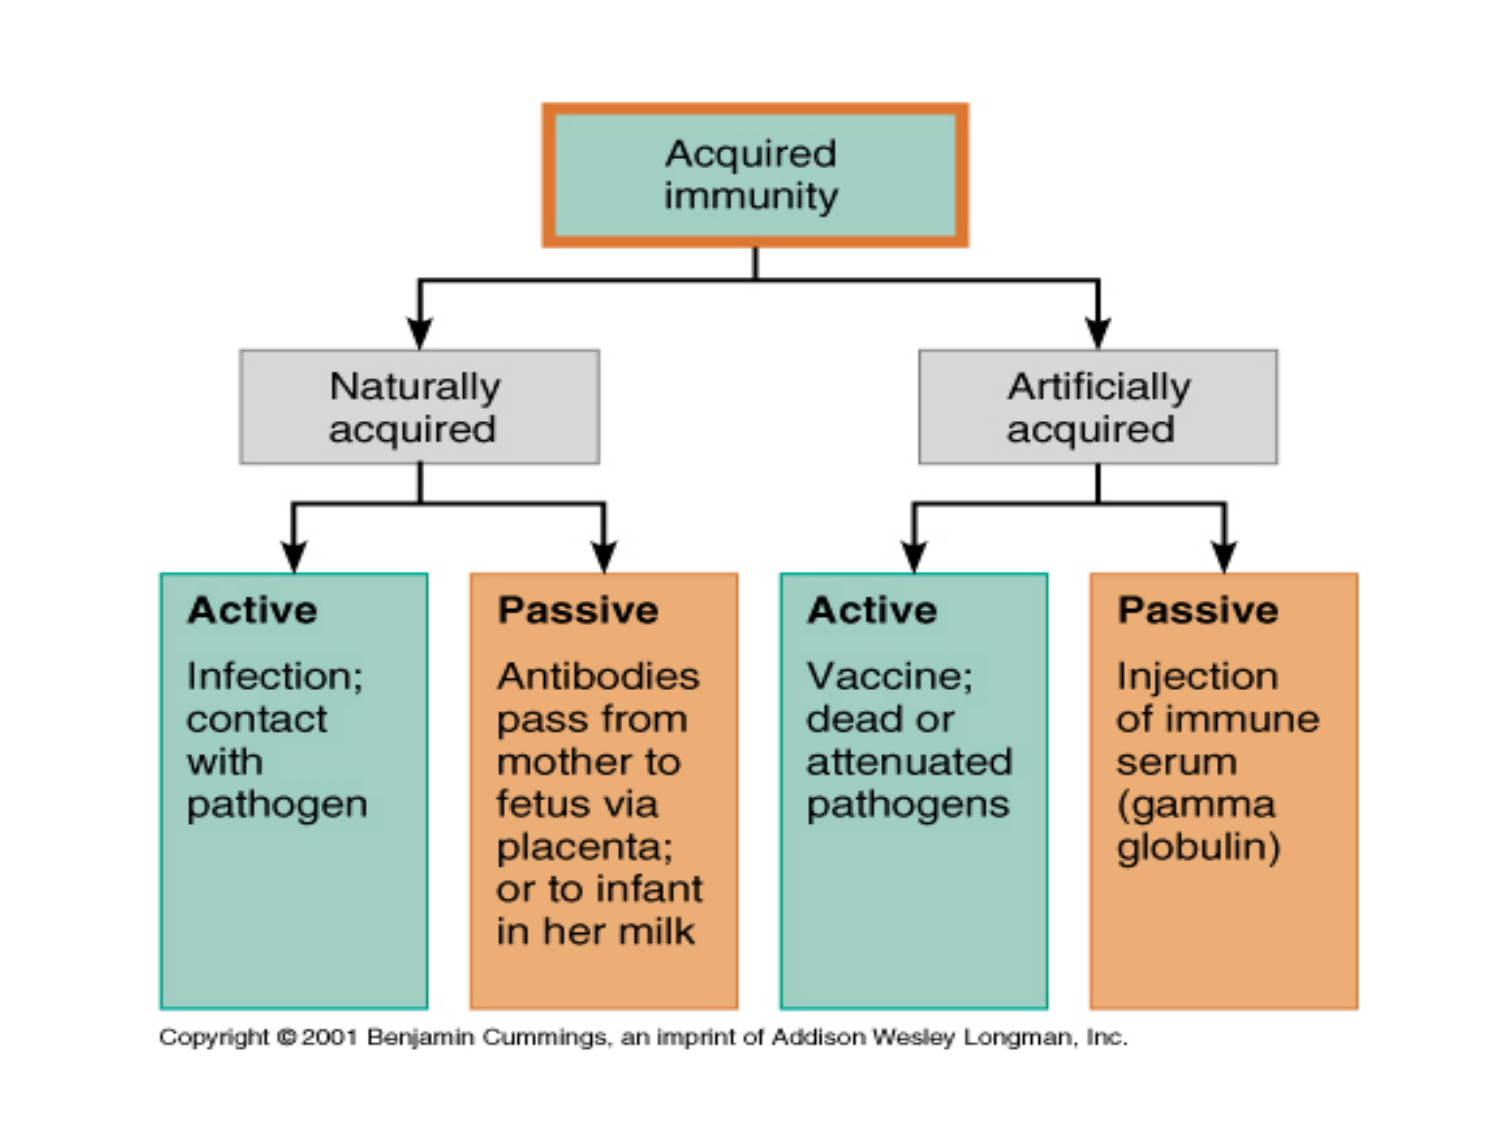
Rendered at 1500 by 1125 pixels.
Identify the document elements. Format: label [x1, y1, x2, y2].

picture [135, 77, 1389, 1069]
